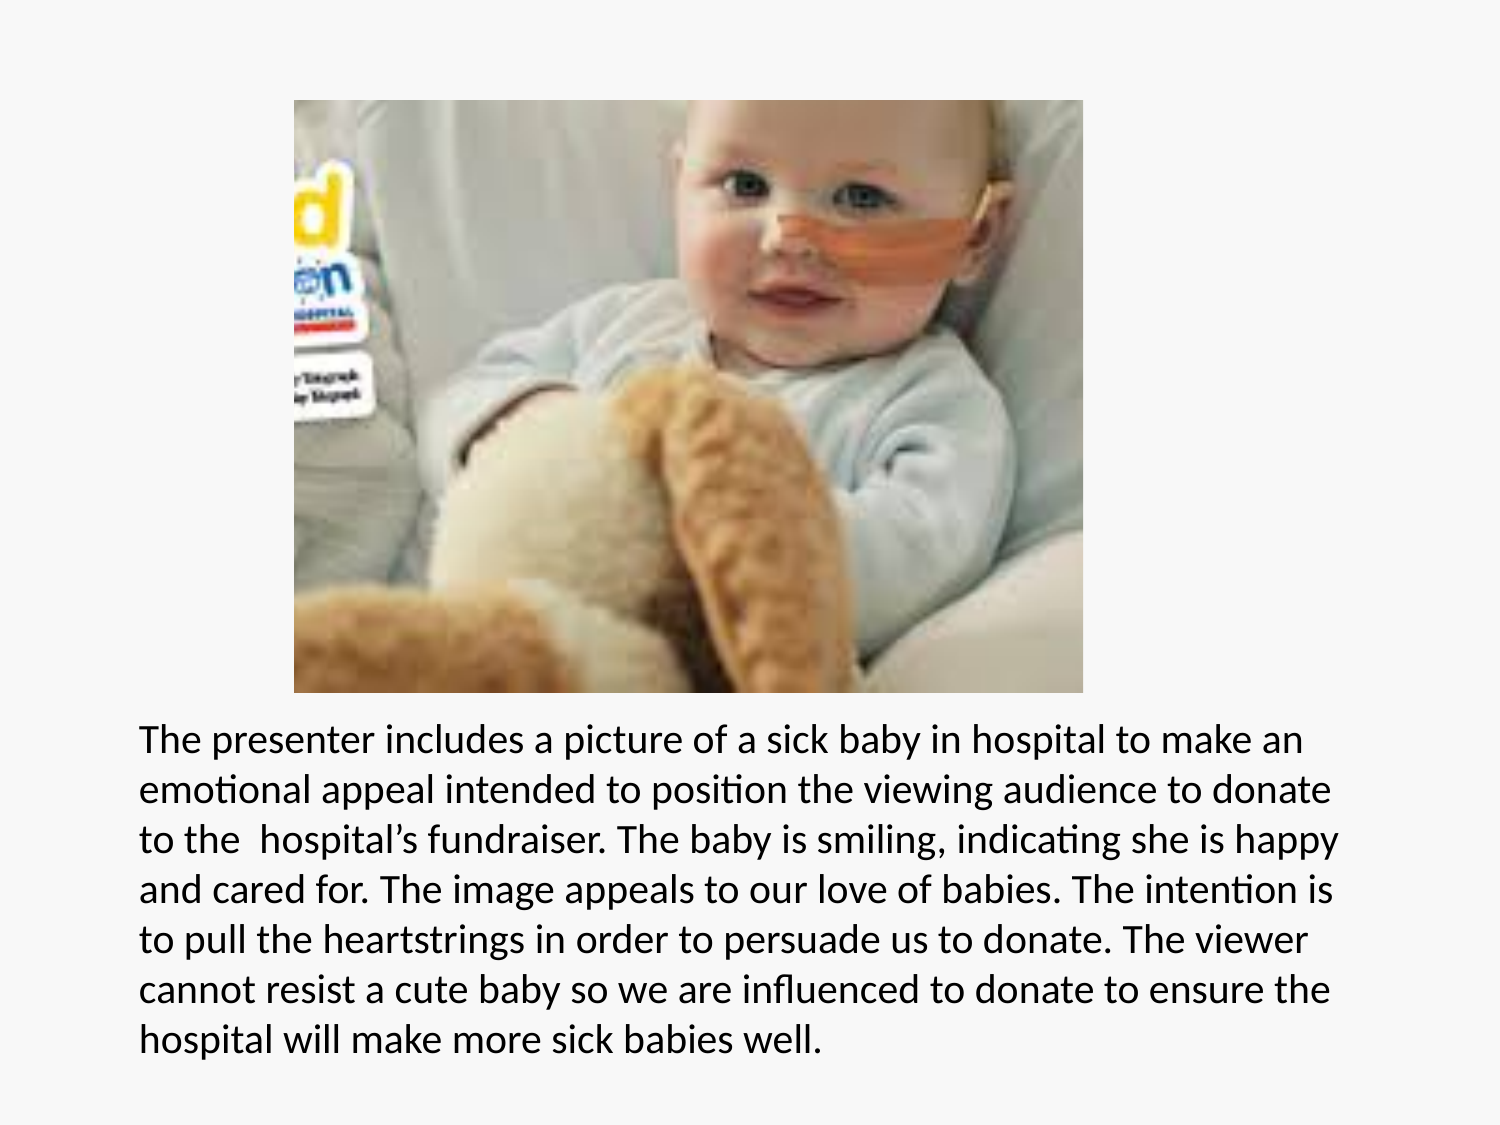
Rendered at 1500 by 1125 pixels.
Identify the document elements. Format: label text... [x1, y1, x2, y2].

picture [293, 100, 1084, 693]
list The presenter includes a picture of a sick baby in hospital to make an emotional appeal intended to position the viewing audience to donate to the hospital’s fundraiser. The baby is smiling, indicating she is happy and cared for. The image appeals to our love of babies. The intention is to pull the heartstrings in order to persuade us to donate. The viewer cannot resist a cute baby so we are influenced to donate to ensure the hospital will make more sick babies well. [123, 704, 1365, 1059]
